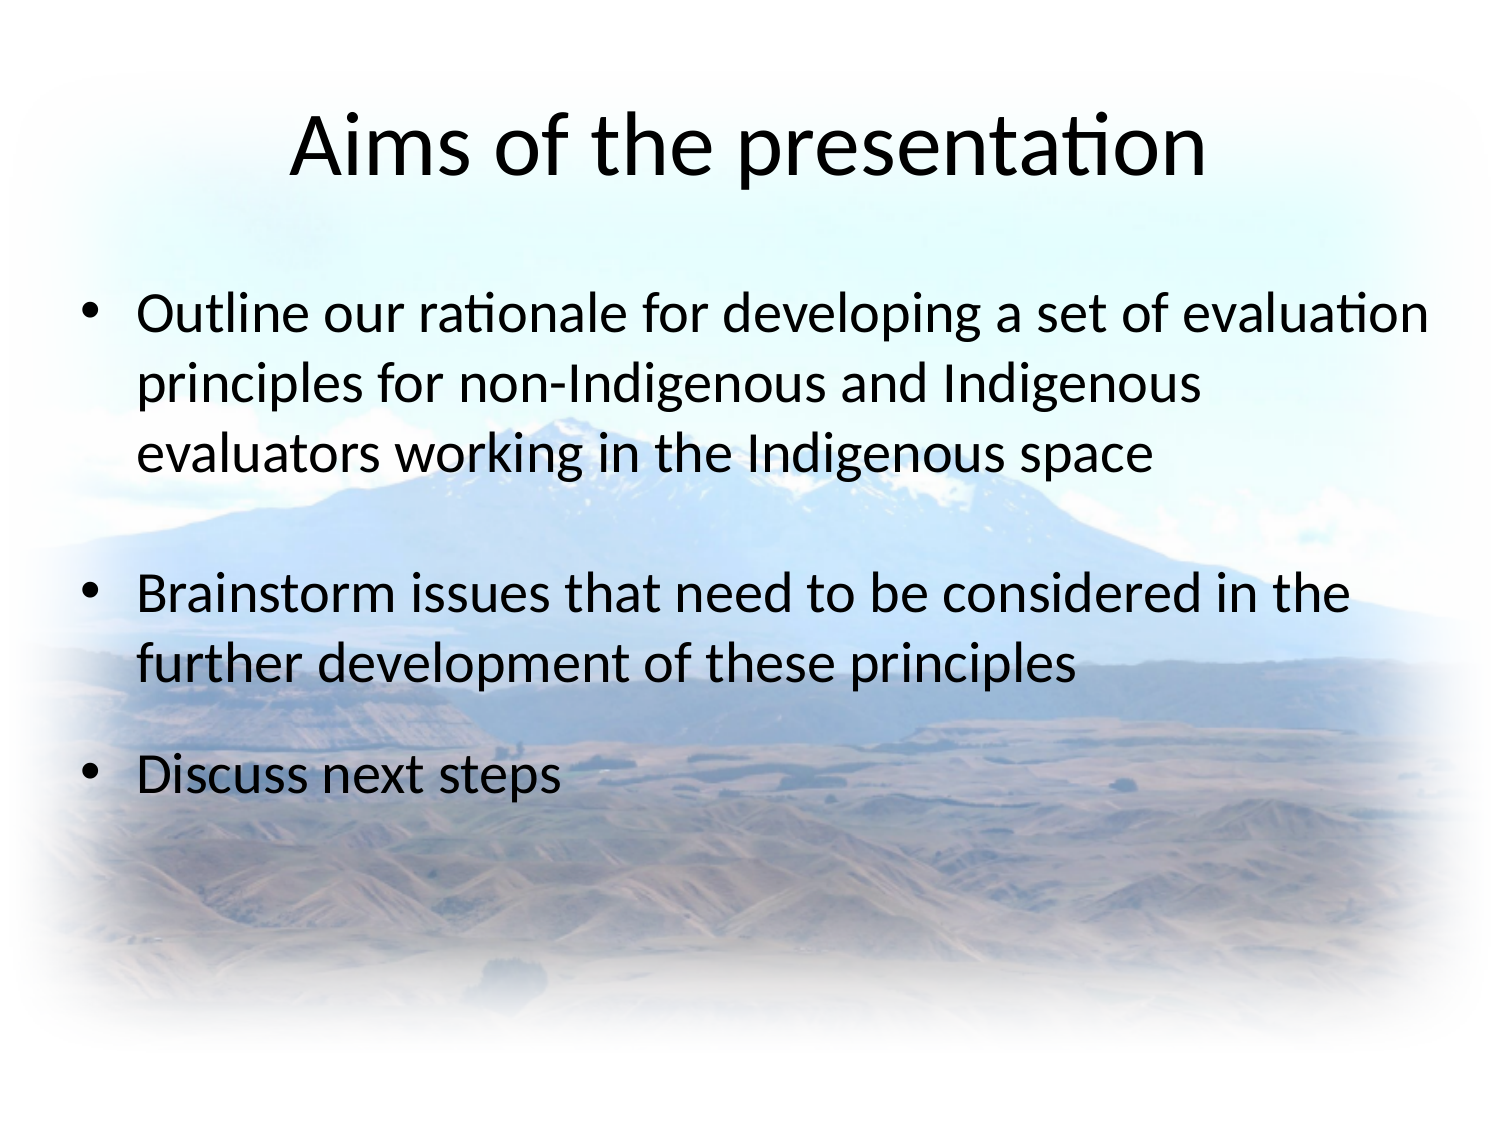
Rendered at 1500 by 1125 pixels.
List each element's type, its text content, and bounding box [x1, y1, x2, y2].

list Outline our rationale for developing a set of evaluation principles for non-Indigenous and Indigenous evaluators working in the Indigenous space Brainstorm issues that need to be considered in the further development of these principles Discuss next steps [64, 267, 1471, 1040]
title Aims of the presentation [75, 45, 1425, 233]
